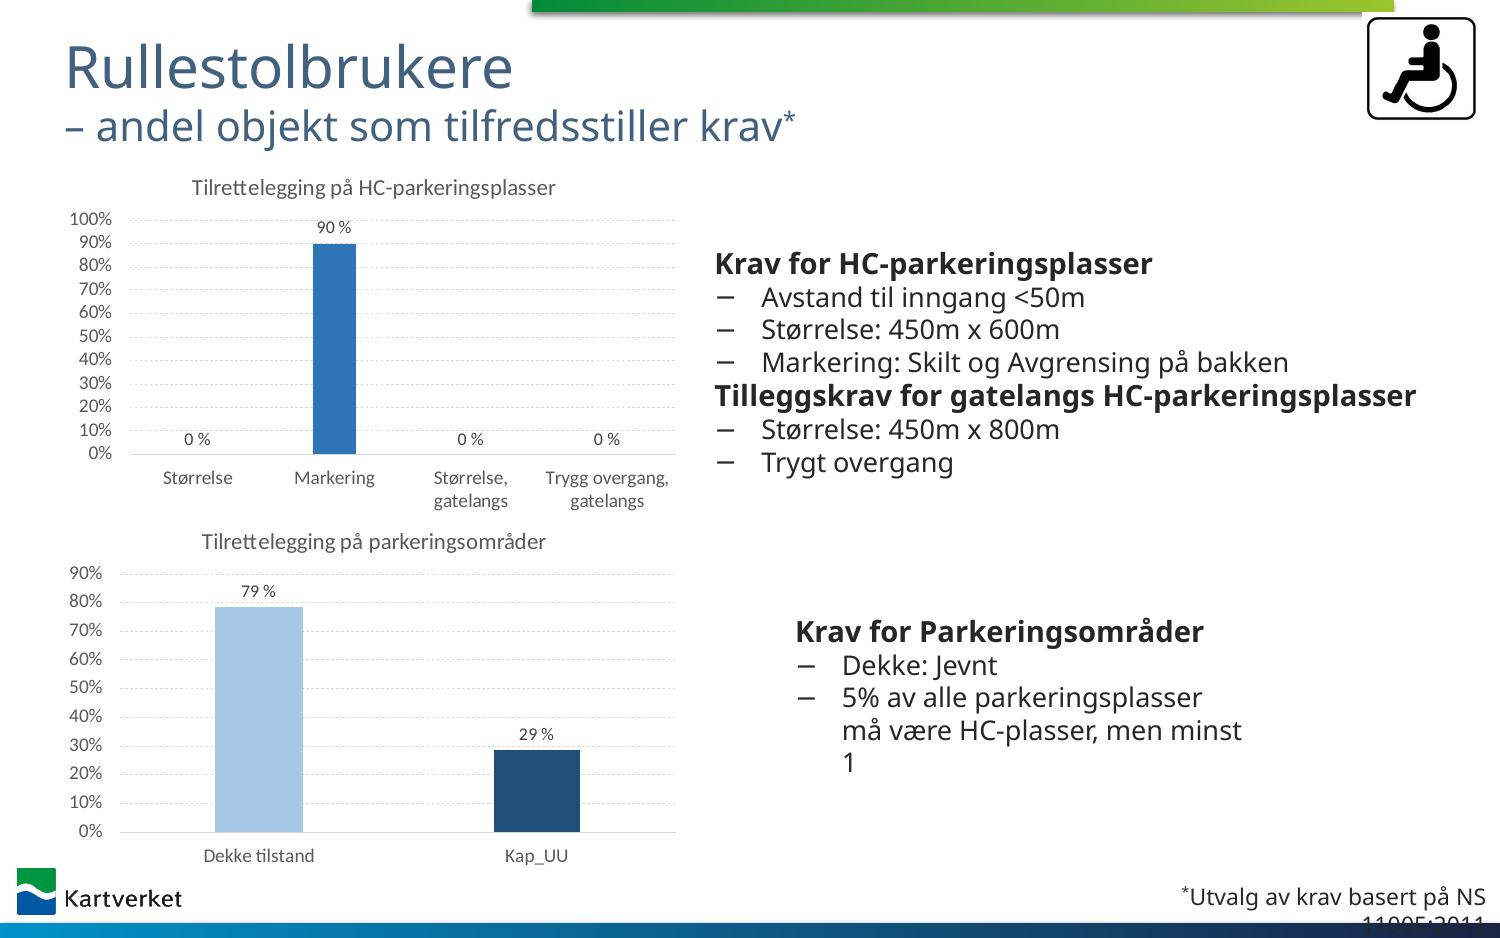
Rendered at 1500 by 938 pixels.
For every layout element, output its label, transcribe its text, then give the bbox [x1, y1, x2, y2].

picture [62, 520, 687, 874]
picture [1362, 12, 1481, 126]
text_box Krav for HC-parkeringsplasser Avstand til inngang <50m Størrelse: 450m x 600m Markering: Skilt og Avgrensing på bakken Tilleggskrav for gatelangs HC-parkeringsplasser Størrelse: 450m x 800m Trygt overgang [699, 237, 1433, 485]
picture [62, 166, 687, 519]
text_box *Utvalg av krav basert på NS 11005:2011 [1068, 873, 1500, 938]
text_box Krav for Parkeringsområder Dekke: Jevnt 5% av alle parkeringsplasser må være HC-plasser, men minst 1 [780, 605, 1261, 786]
text_box Rullestolbrukere – andel objekt som tilfredsstiller krav* [49, 25, 1431, 158]
